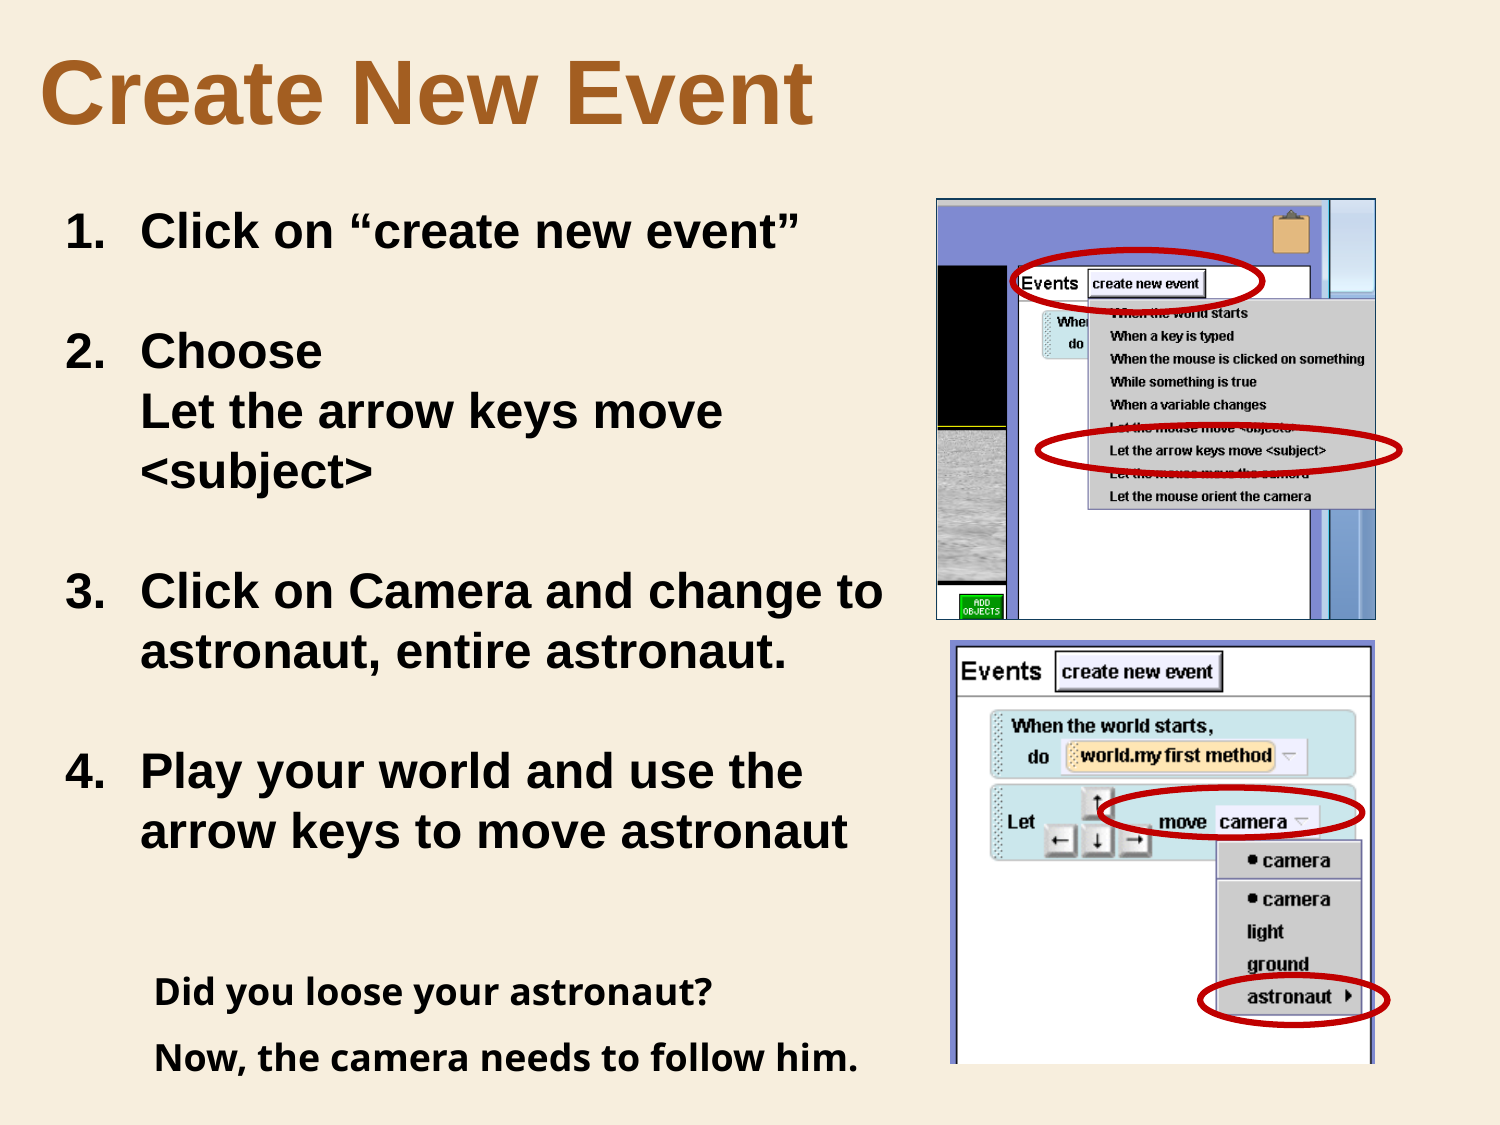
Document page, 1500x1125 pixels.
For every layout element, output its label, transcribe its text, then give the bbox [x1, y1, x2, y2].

text_box [1379, 989, 1388, 1011]
text_box Click on “create new event” Choose Let the arrow keys move <subject> Click on Camera and change to astronaut, entire astronaut. Play your world and use the arrow keys to move astronaut [50, 191, 900, 987]
text_box Did you loose your astronaut? Now, the camera needs to follow him. [138, 960, 875, 1086]
picture [937, 199, 1376, 619]
text_box [1379, 438, 1400, 462]
text_box Create New Event [24, 25, 1463, 151]
picture [949, 639, 1376, 1064]
